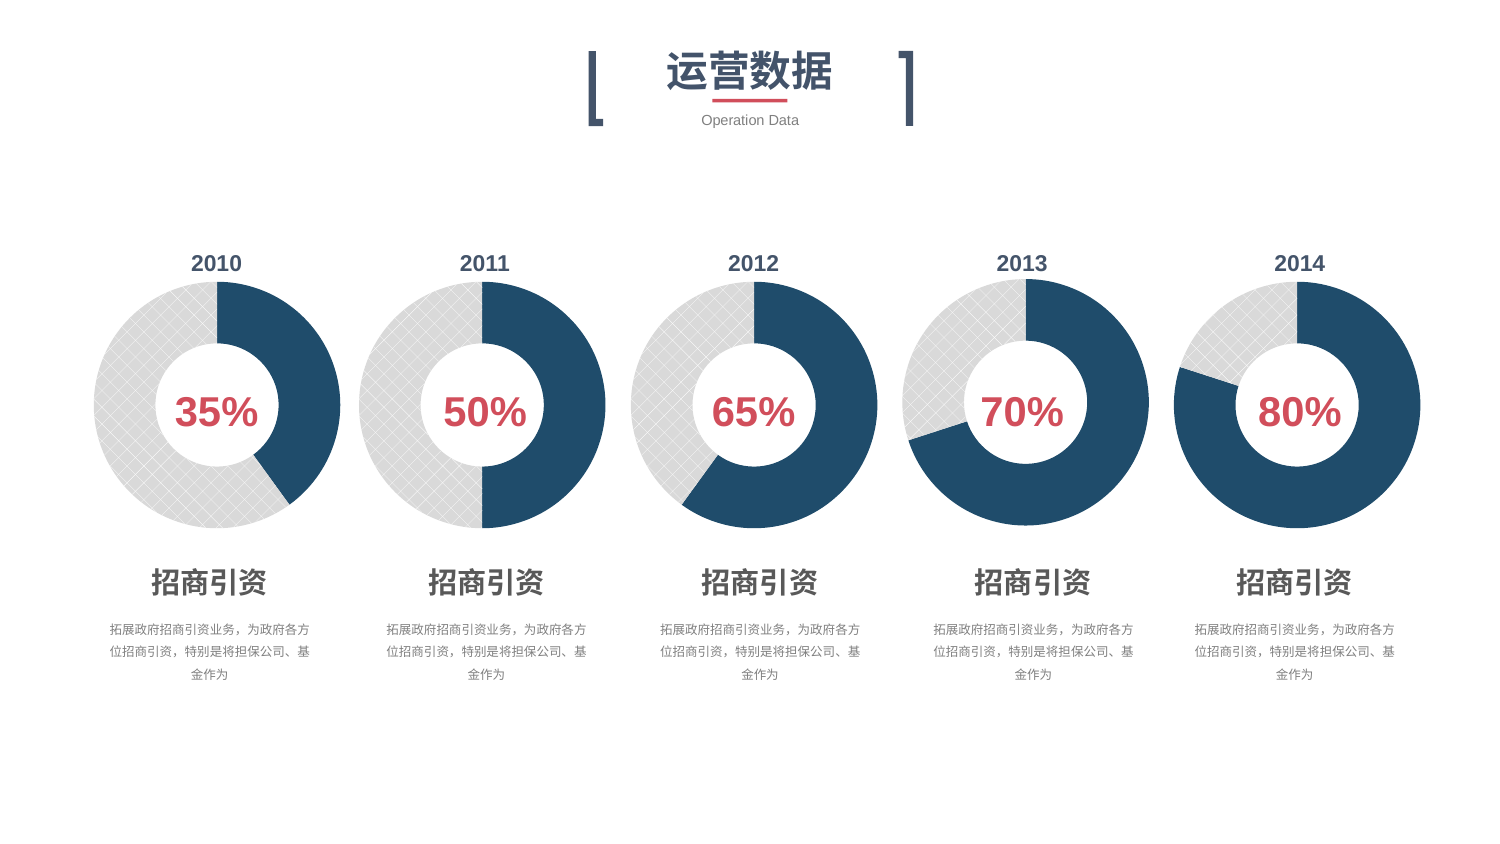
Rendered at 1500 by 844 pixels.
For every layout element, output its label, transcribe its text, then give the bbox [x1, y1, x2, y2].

text_box 招商引资 [944, 557, 1122, 606]
text_box 招商引资 [671, 557, 849, 606]
text_box 招商引资 [121, 557, 298, 606]
text_box Operation Data [575, 94, 925, 136]
text_box 招商引资 [1206, 557, 1383, 606]
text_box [588, 50, 914, 127]
text_box 2010 [137, 241, 296, 275]
text_box 2014 [1220, 241, 1380, 275]
text_box 2013 [942, 241, 1102, 272]
text_box 拓展政府招商引资业务，为政府各方位招商引资，特别是将担保公司、基金作为 [918, 606, 1149, 690]
text_box 运营数据 [575, 37, 925, 94]
chart [54, 273, 1461, 534]
text_box 2011 [405, 241, 565, 275]
text_box 招商引资 [398, 557, 575, 606]
text_box 2012 [674, 241, 833, 275]
text_box 拓展政府招商引资业务，为政府各方位招商引资，特别是将担保公司、基金作为 [371, 606, 602, 690]
text_box 拓展政府招商引资业务，为政府各方位招商引资，特别是将担保公司、基金作为 [645, 606, 875, 690]
text_box 拓展政府招商引资业务，为政府各方位招商引资，特别是将担保公司、基金作为 [1179, 606, 1410, 690]
text_box 拓展政府招商引资业务，为政府各方位招商引资，特别是将担保公司、基金作为 [94, 606, 325, 690]
